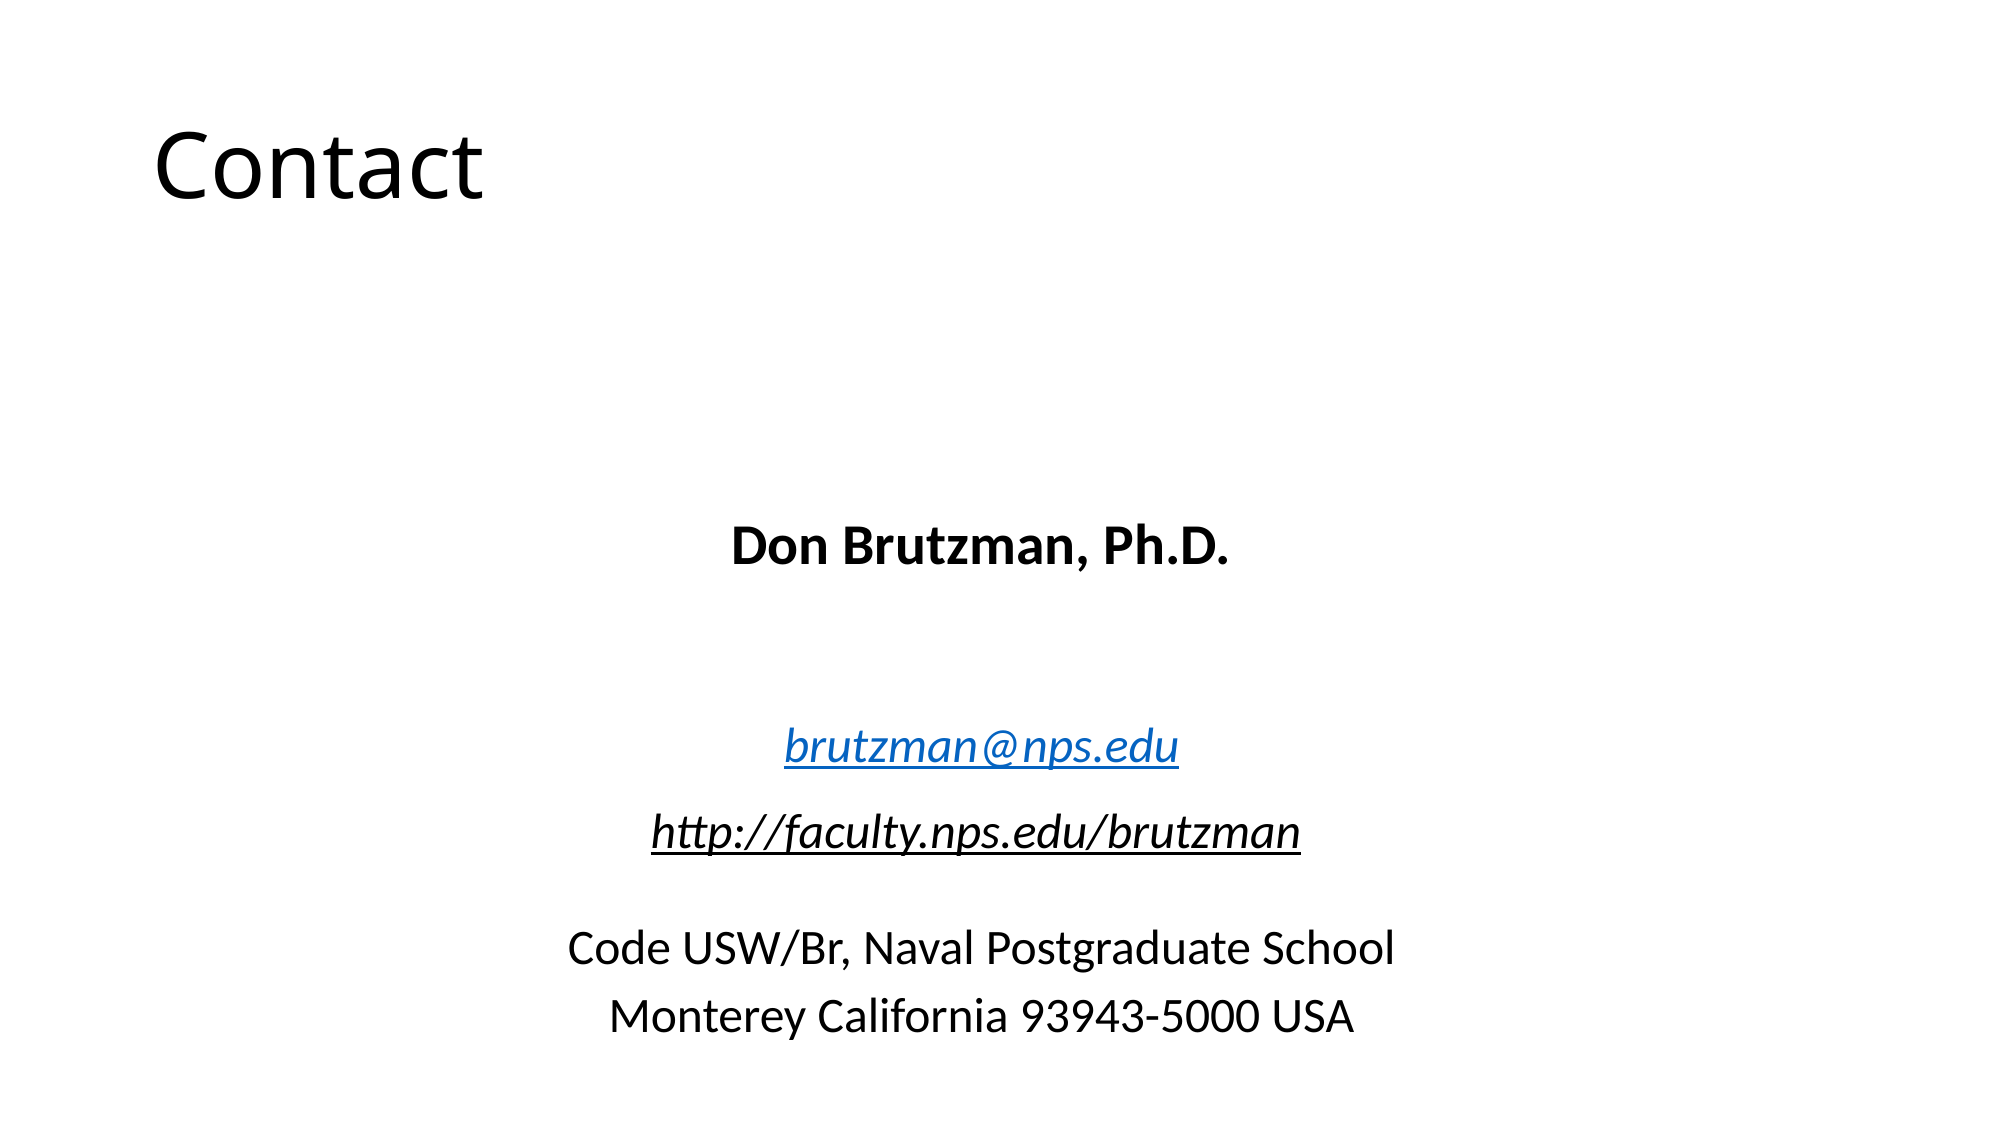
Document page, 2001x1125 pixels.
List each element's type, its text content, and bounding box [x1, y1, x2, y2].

list Don Brutzman, Ph.D. brutzman@nps.edu http://faculty.nps.edu/brutzman Code USW/Br, Naval Postgraduate School Monterey California 93943-5000 USA [385, 347, 1579, 1057]
title Contact [137, 59, 1863, 278]
